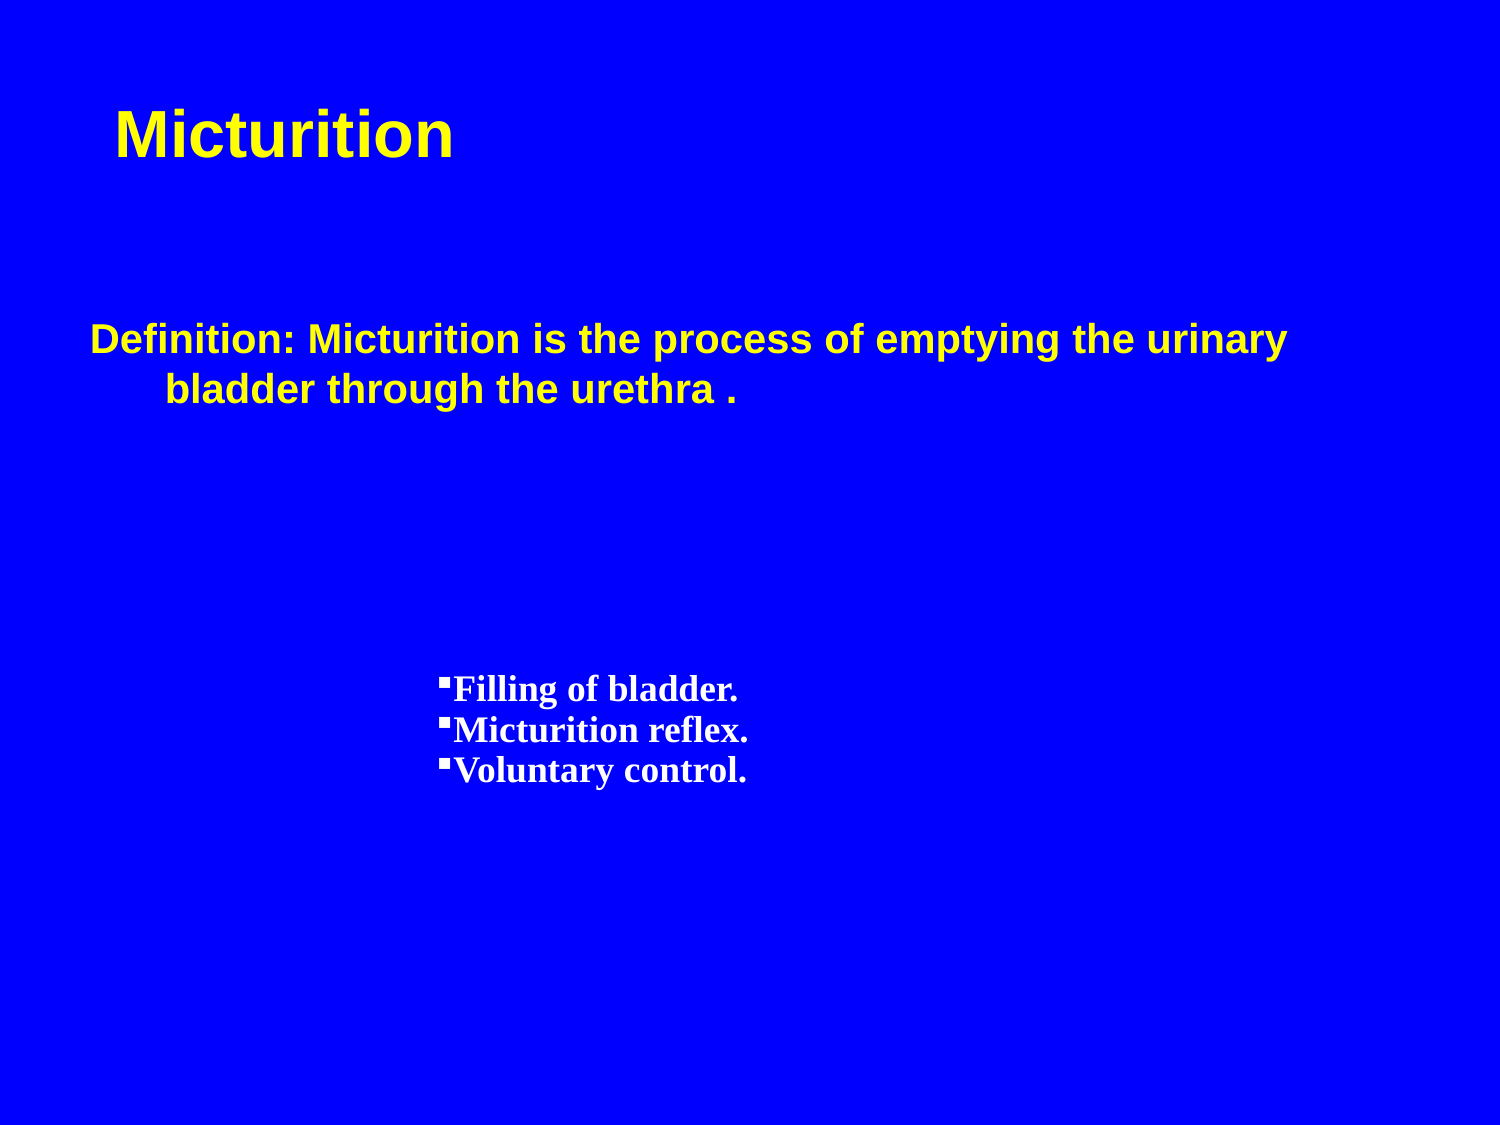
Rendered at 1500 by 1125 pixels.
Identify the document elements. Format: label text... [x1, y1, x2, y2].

text_box Micturition Definition: Micturition is the process of emptying the urinary bladder through the urethra . [75, 50, 1375, 575]
text_box Filling of bladder. Micturition reflex. Voluntary control. [374, 662, 1125, 799]
